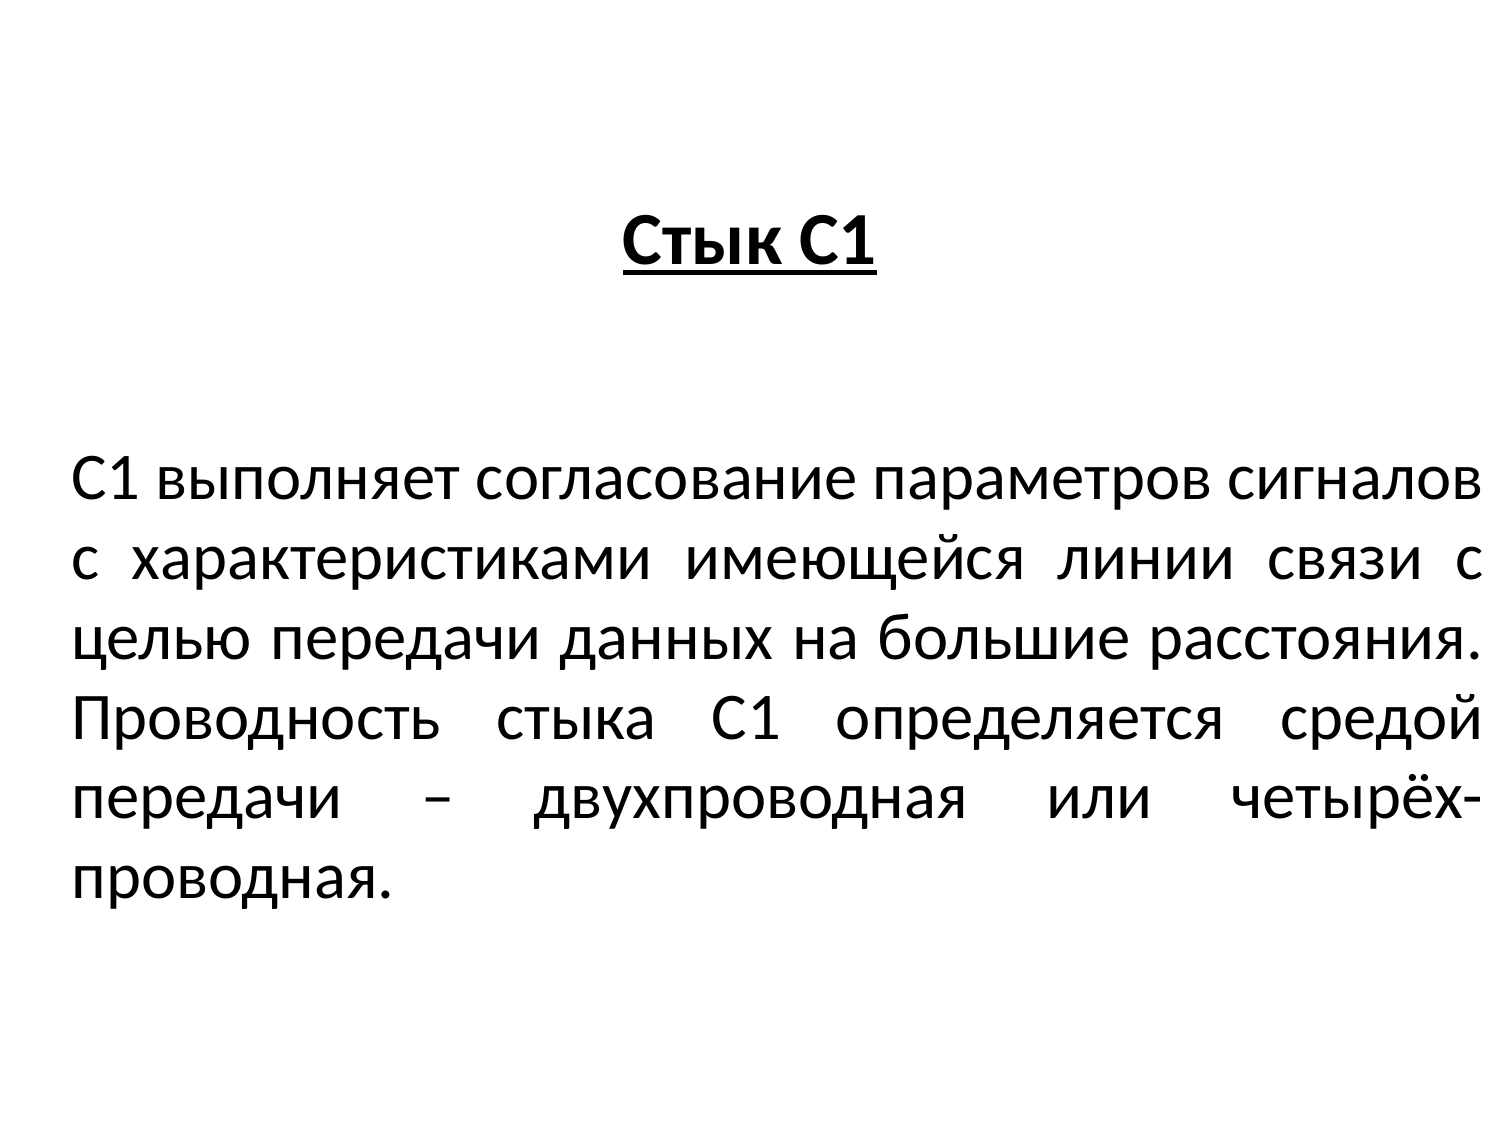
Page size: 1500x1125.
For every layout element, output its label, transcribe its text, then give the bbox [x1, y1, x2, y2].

list С1 выполняет согласование параметров сигналов с характеристиками имеющейся линии связи с целью передачи данных на большие расстояния. Проводность стыка С1 определяется средой передачи – двухпроводная или четырёх- проводная. [0, 425, 1500, 1125]
title Стык С1 [75, 45, 1425, 425]
